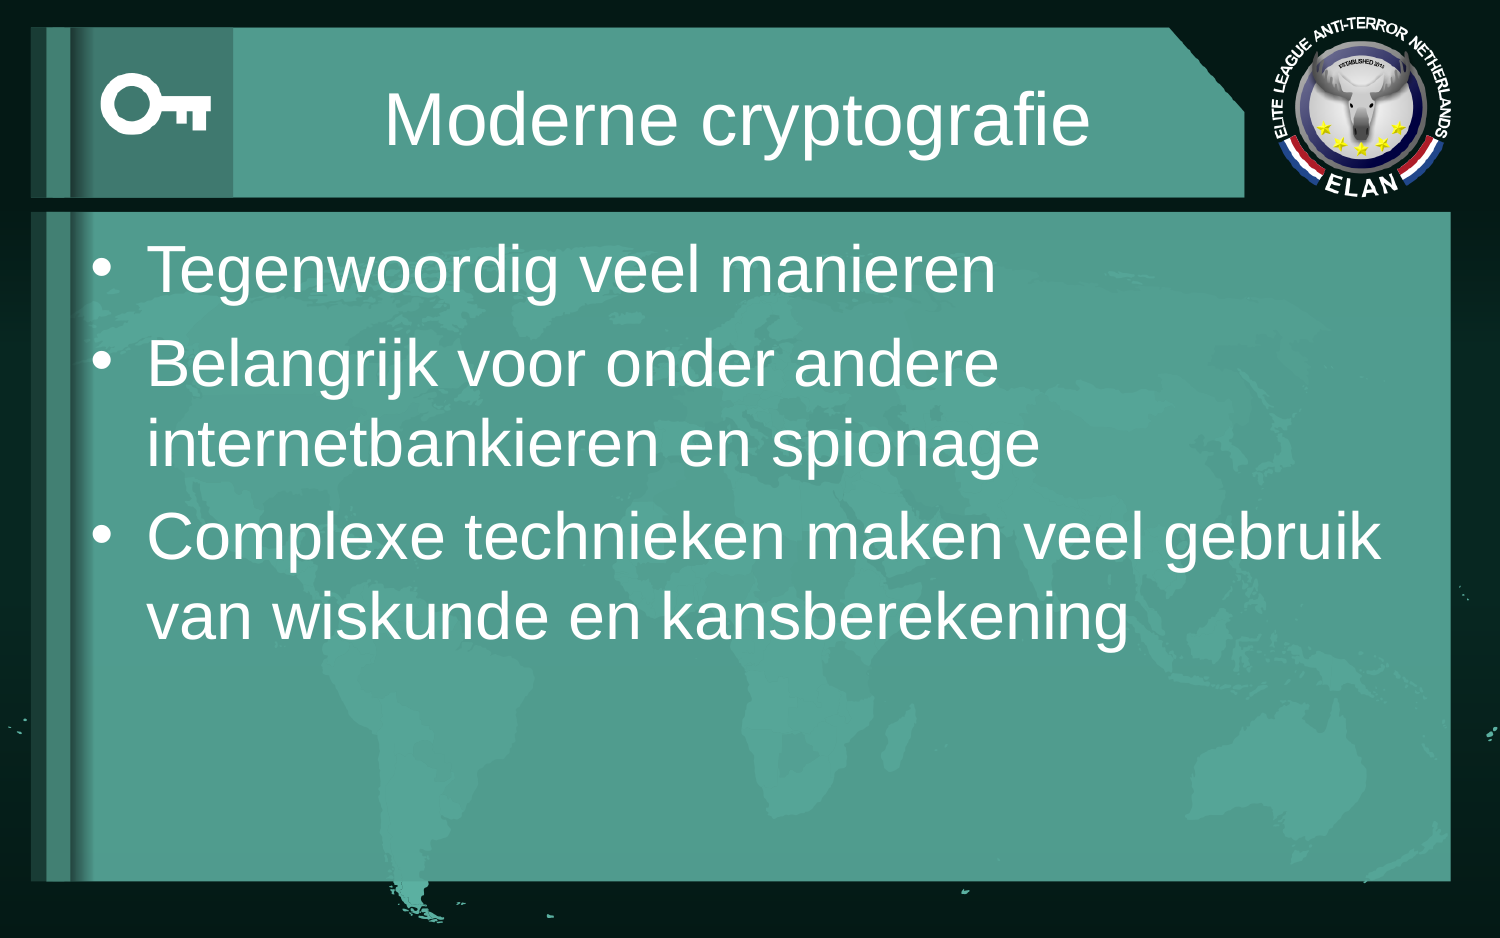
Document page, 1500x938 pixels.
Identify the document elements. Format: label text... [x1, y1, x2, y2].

list Tegenwoordig veel manieren Belangrijk voor onder andere internetbankieren en spionage Complexe technieken maken veel gebruik van wiskunde en kansberekening [75, 218, 1447, 838]
title Moderne cryptografie [230, 37, 1247, 194]
picture [0, 0, 1500, 938]
